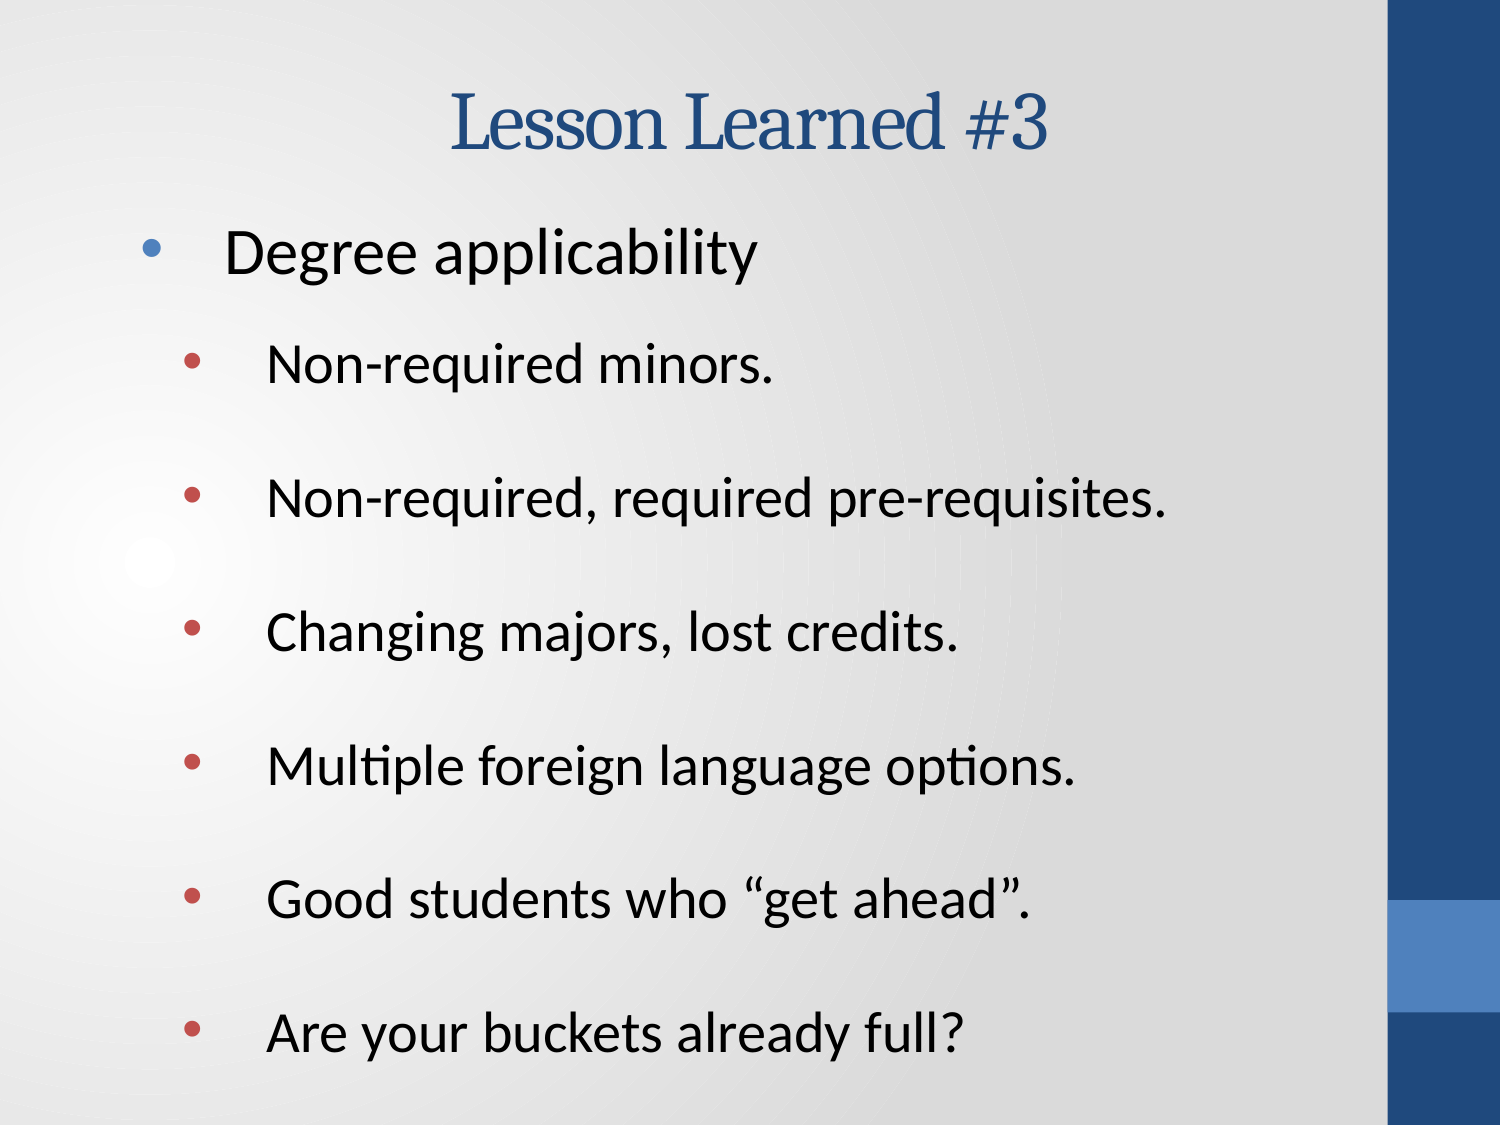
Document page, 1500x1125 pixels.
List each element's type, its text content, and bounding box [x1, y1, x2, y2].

list Degree applicability Non-required minors. Non-required, required pre-requisites. Changing majors, lost credits. Multiple foreign language options. Good students who “get ahead”. Are your buckets already full? [125, 200, 1475, 975]
title Lesson Learned #3 [75, 45, 1425, 188]
